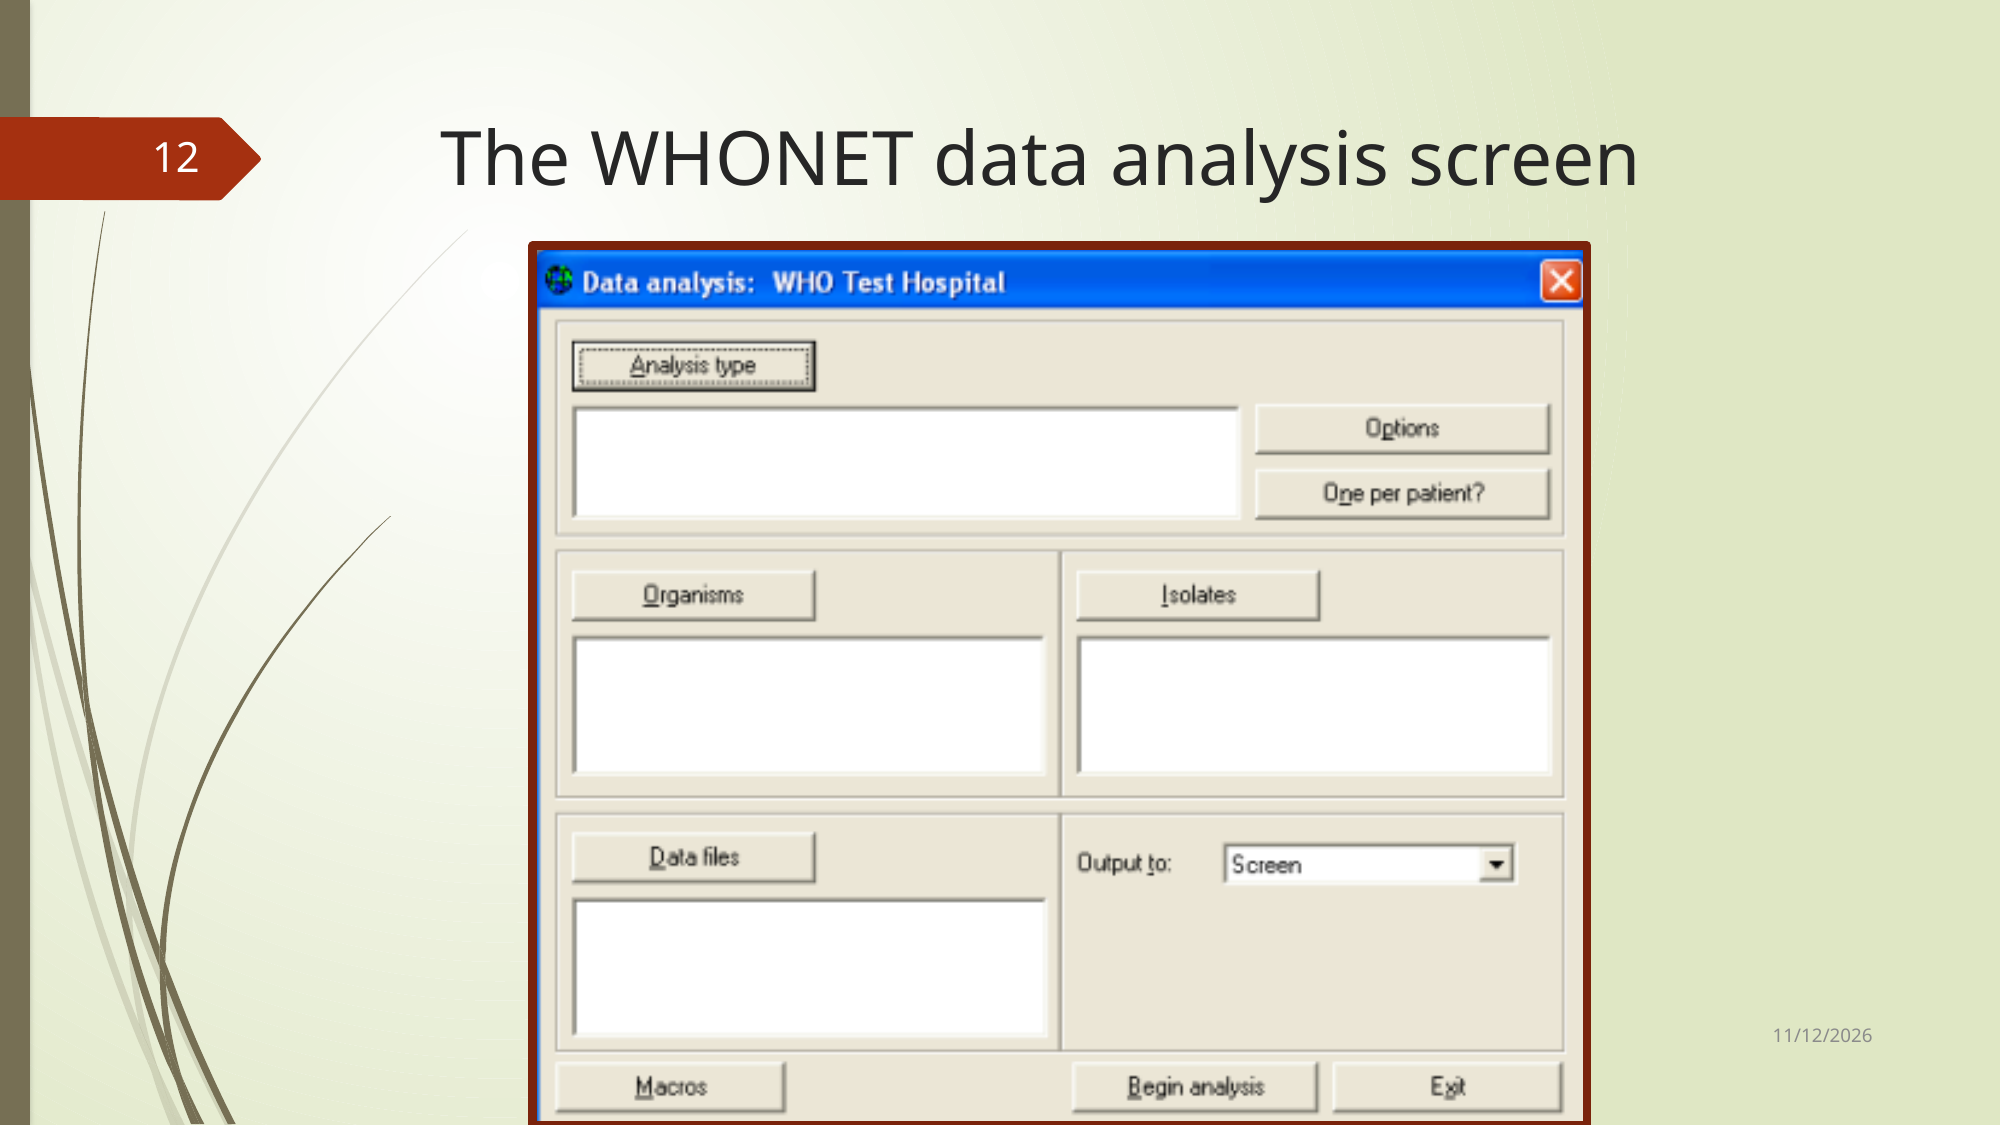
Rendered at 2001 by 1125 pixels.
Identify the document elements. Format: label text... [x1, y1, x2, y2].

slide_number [1699, 1005, 1888, 1067]
picture [534, 249, 1590, 1125]
text_box [531, 244, 1588, 252]
slide_number 12 [87, 129, 216, 190]
title The WHONET data analysis screen [425, 102, 1888, 313]
